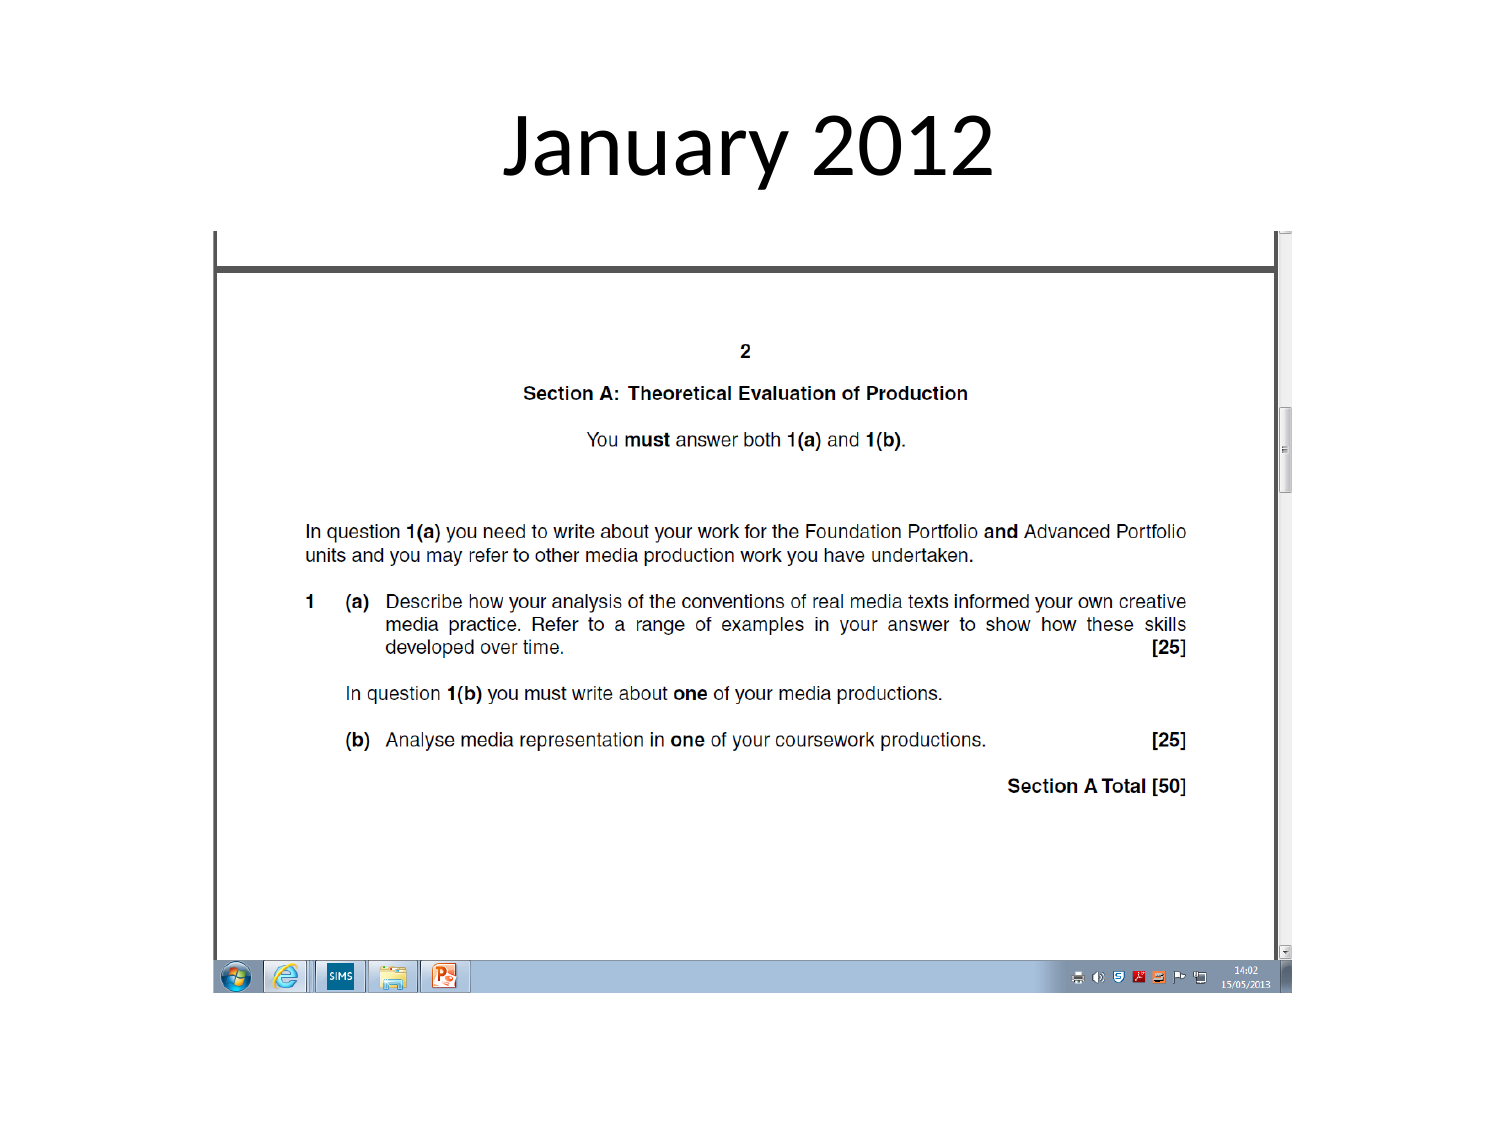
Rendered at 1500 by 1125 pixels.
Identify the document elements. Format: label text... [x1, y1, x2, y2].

title January 2012 [75, 45, 1425, 233]
picture [213, 231, 1293, 994]
